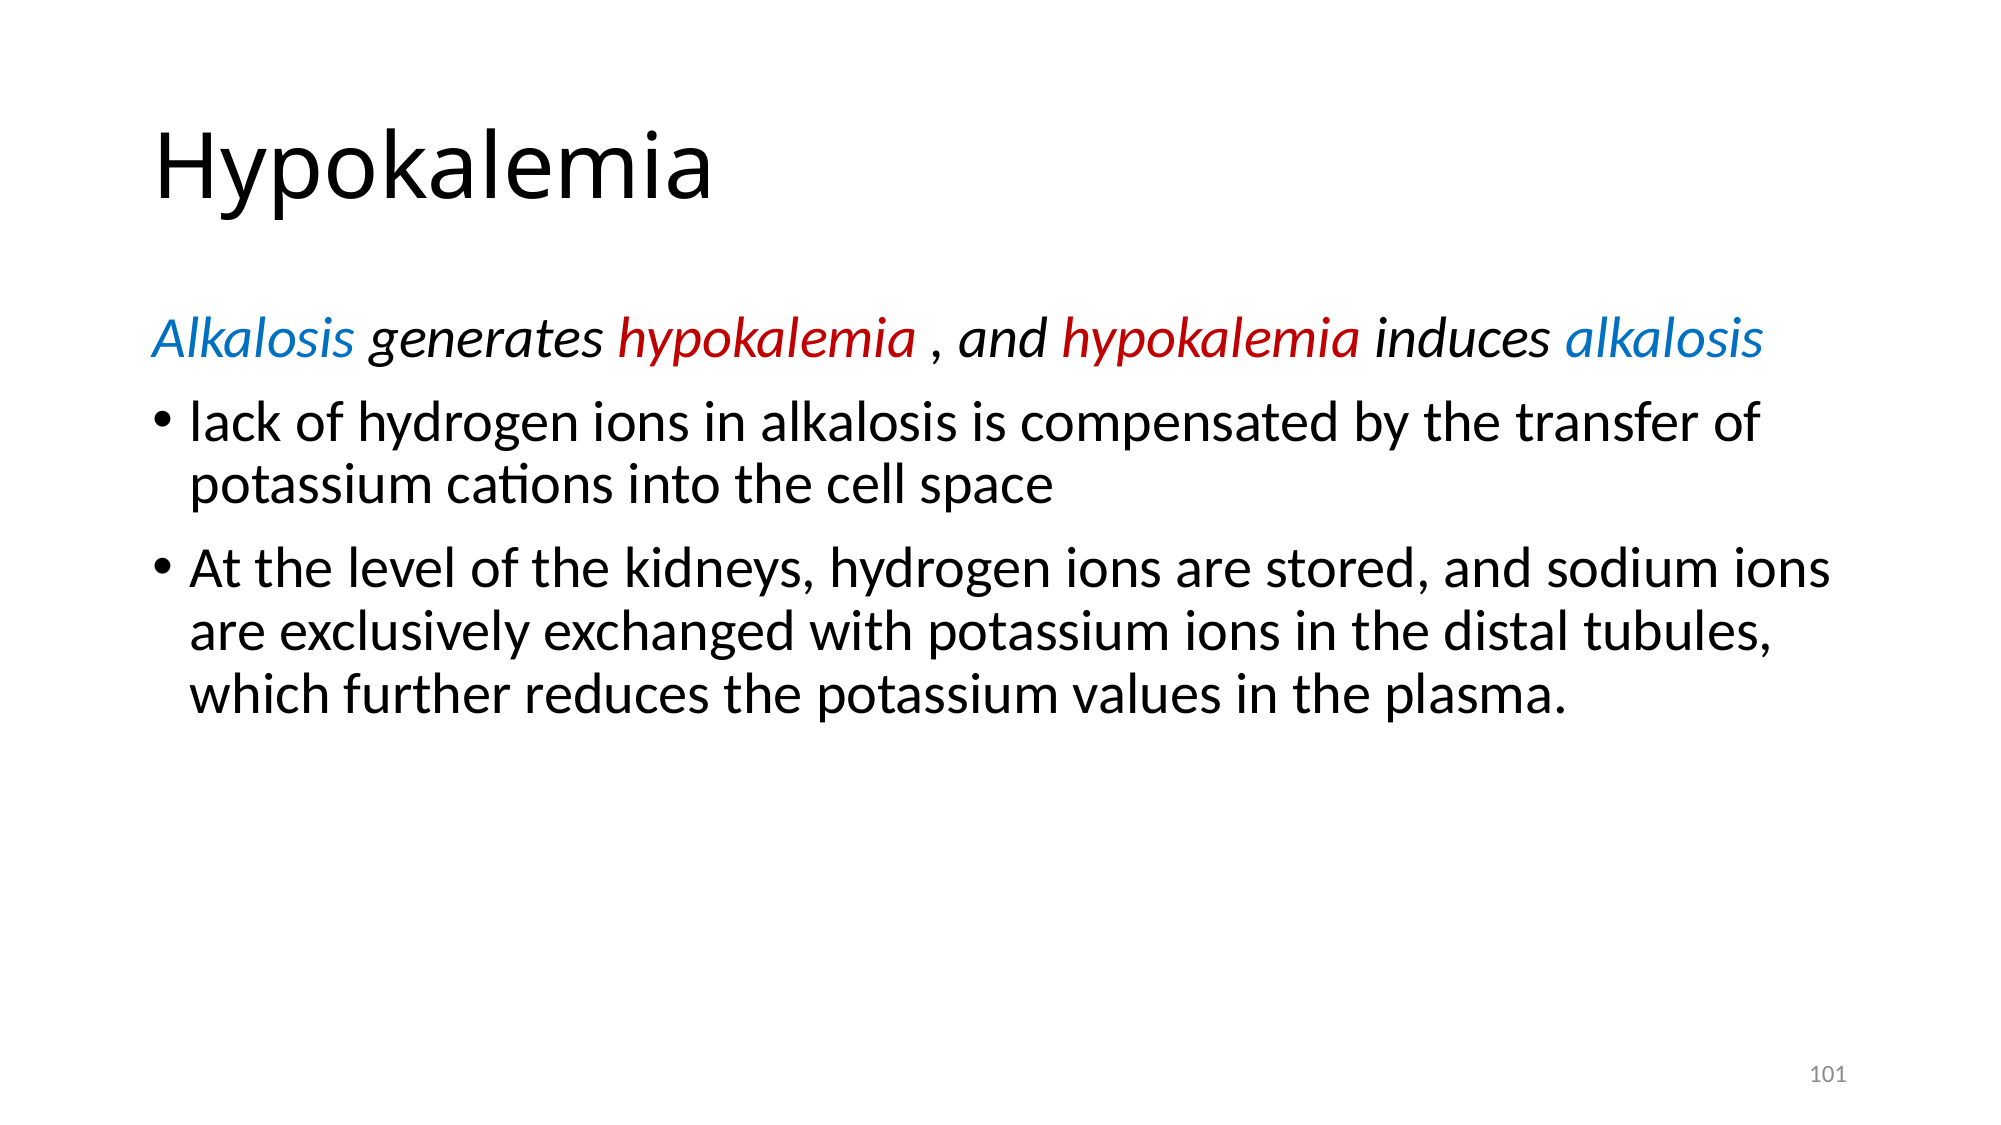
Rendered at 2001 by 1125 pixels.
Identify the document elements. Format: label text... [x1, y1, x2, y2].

title Hypokalemia [137, 59, 1863, 278]
slide_number 101 [1412, 1042, 1863, 1103]
list Alkalosis generates hypokalemia , and hypokalemia induces alkalosis lack of hydrogen ions in alkalosis is compensated by the transfer of potassium cations into the cell space At the level of the kidneys, hydrogen ions are stored, and sodium ions are exclusively exchanged with potassium ions in the distal tubules, which further reduces the potassium values in the plasma. [137, 299, 1863, 1014]
